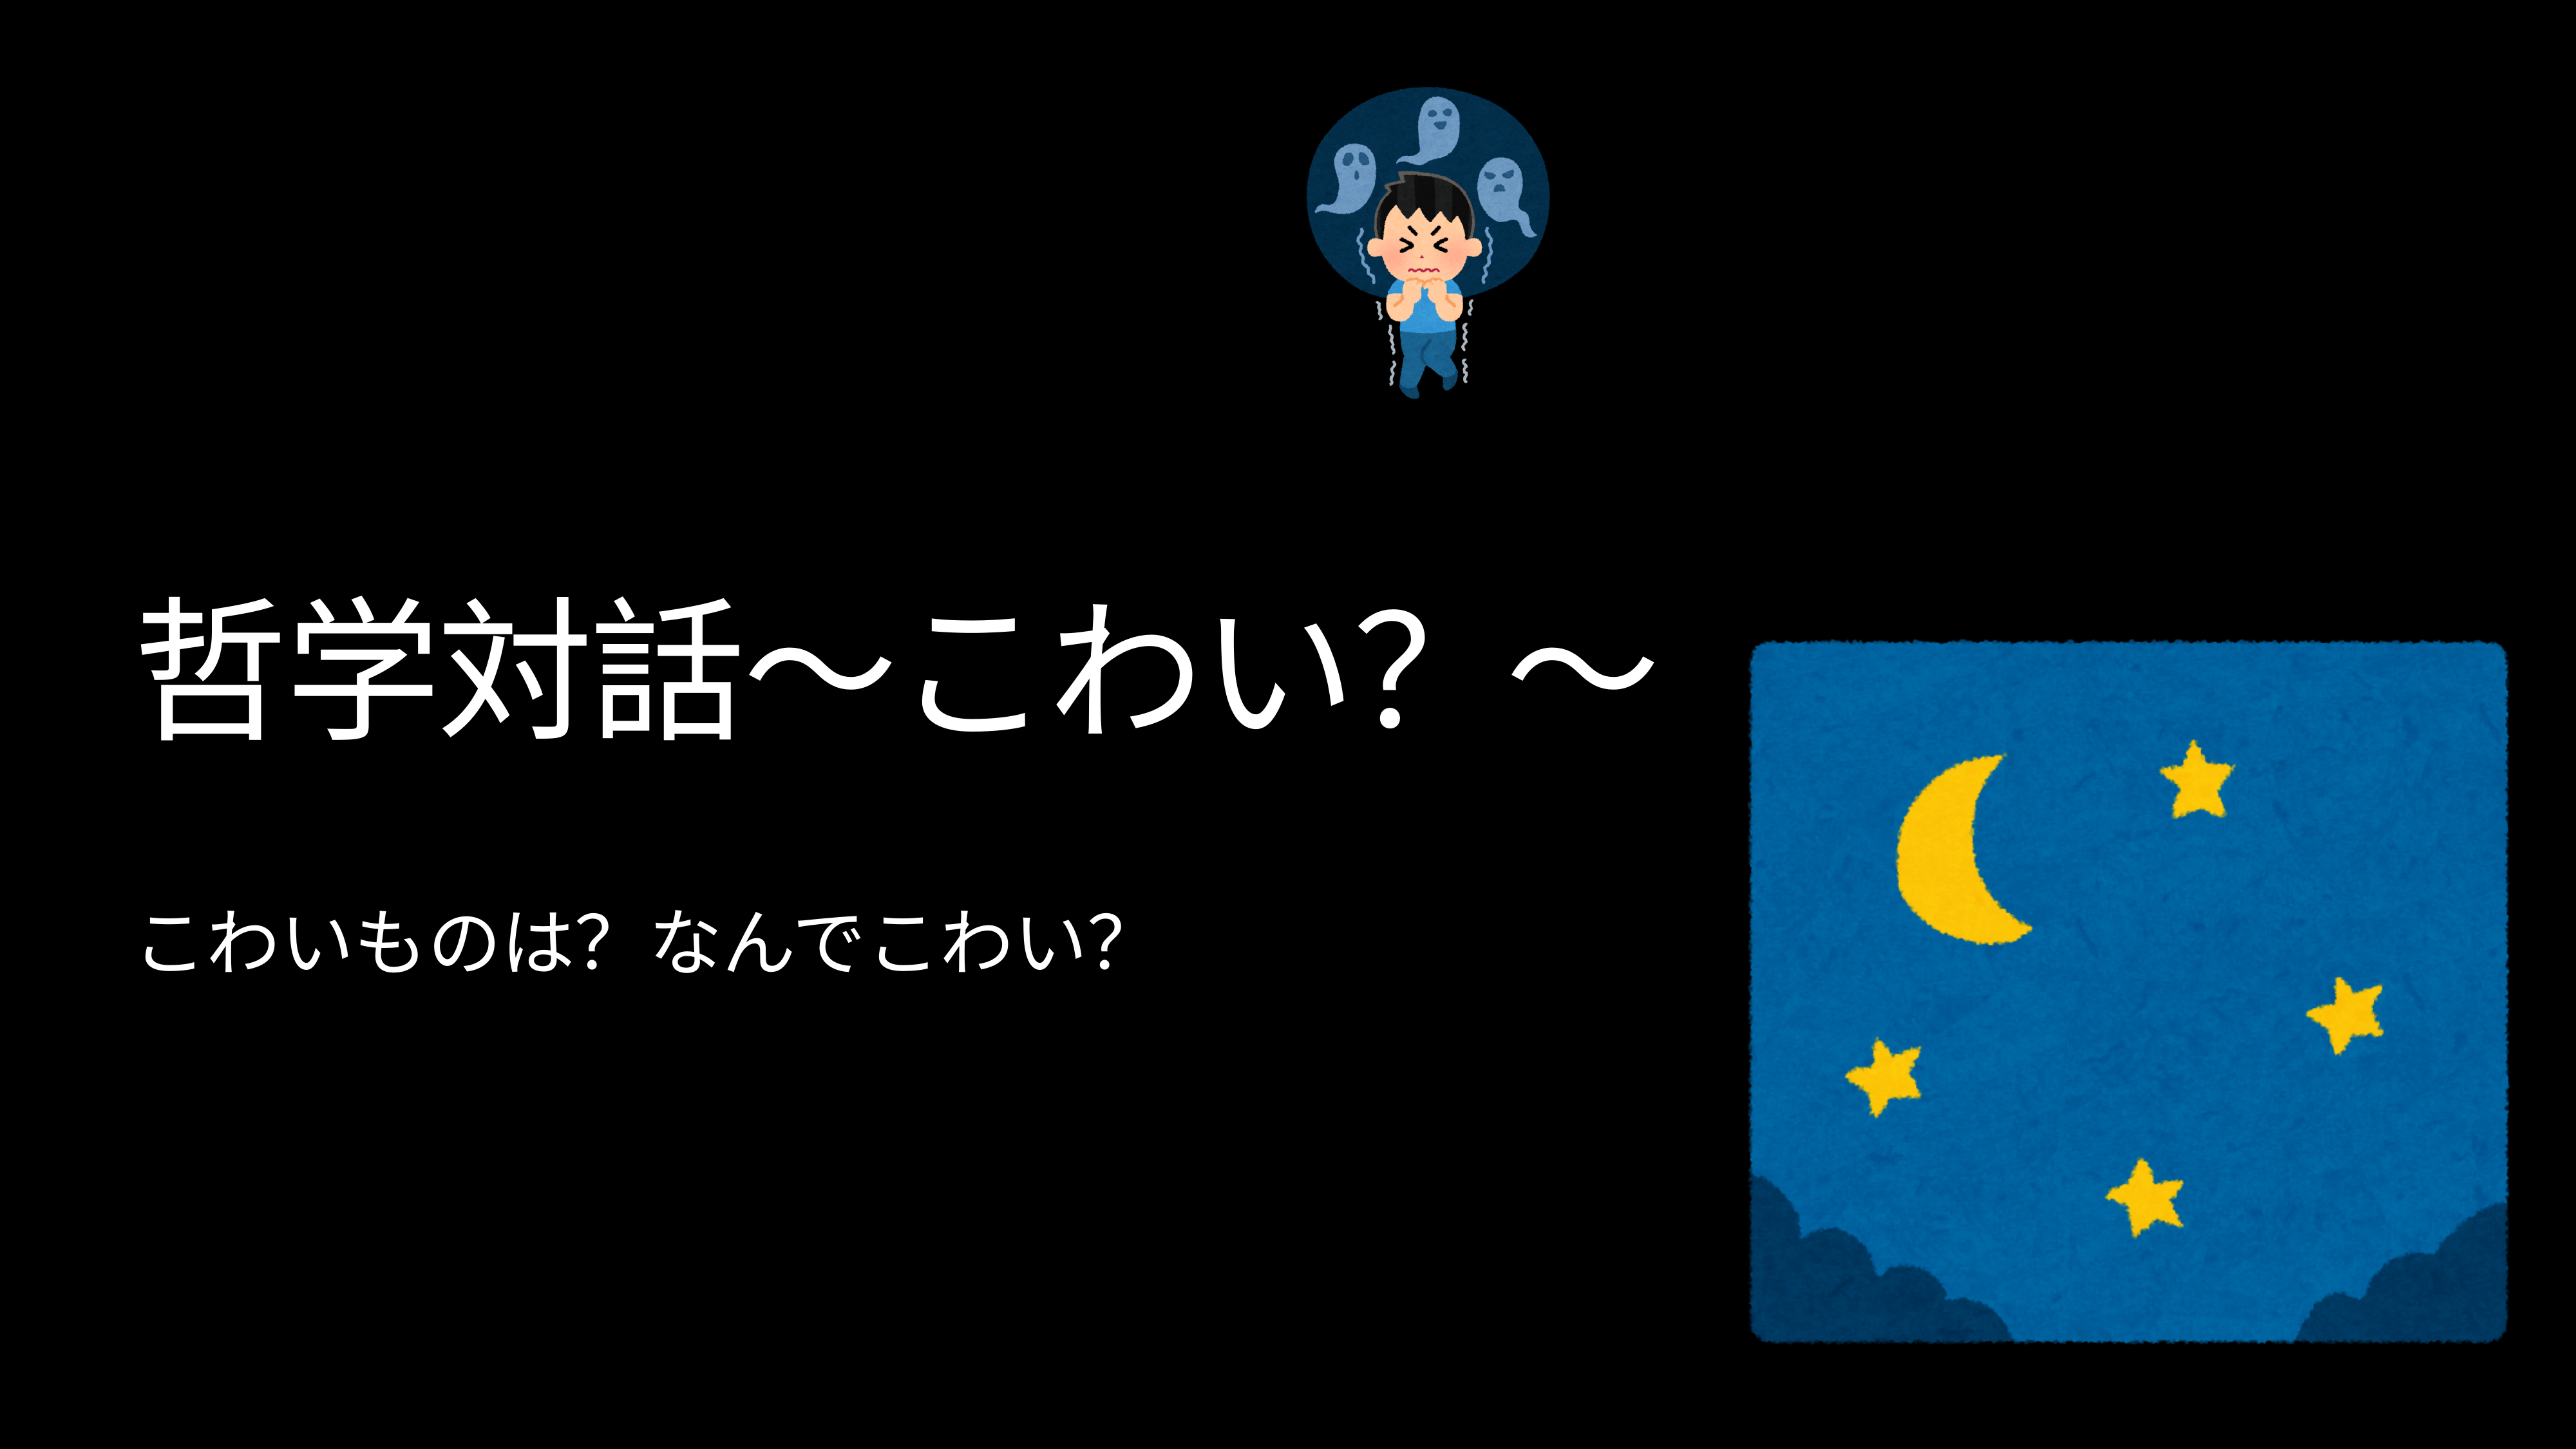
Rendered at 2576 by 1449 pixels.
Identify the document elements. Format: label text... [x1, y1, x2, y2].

picture [1286, 80, 1573, 406]
title 哲学対話〜こわい？〜 [127, 271, 2449, 764]
subtitle こわいものは？なんでこわい？ [127, 890, 1742, 1092]
picture [1742, 632, 2517, 1350]
